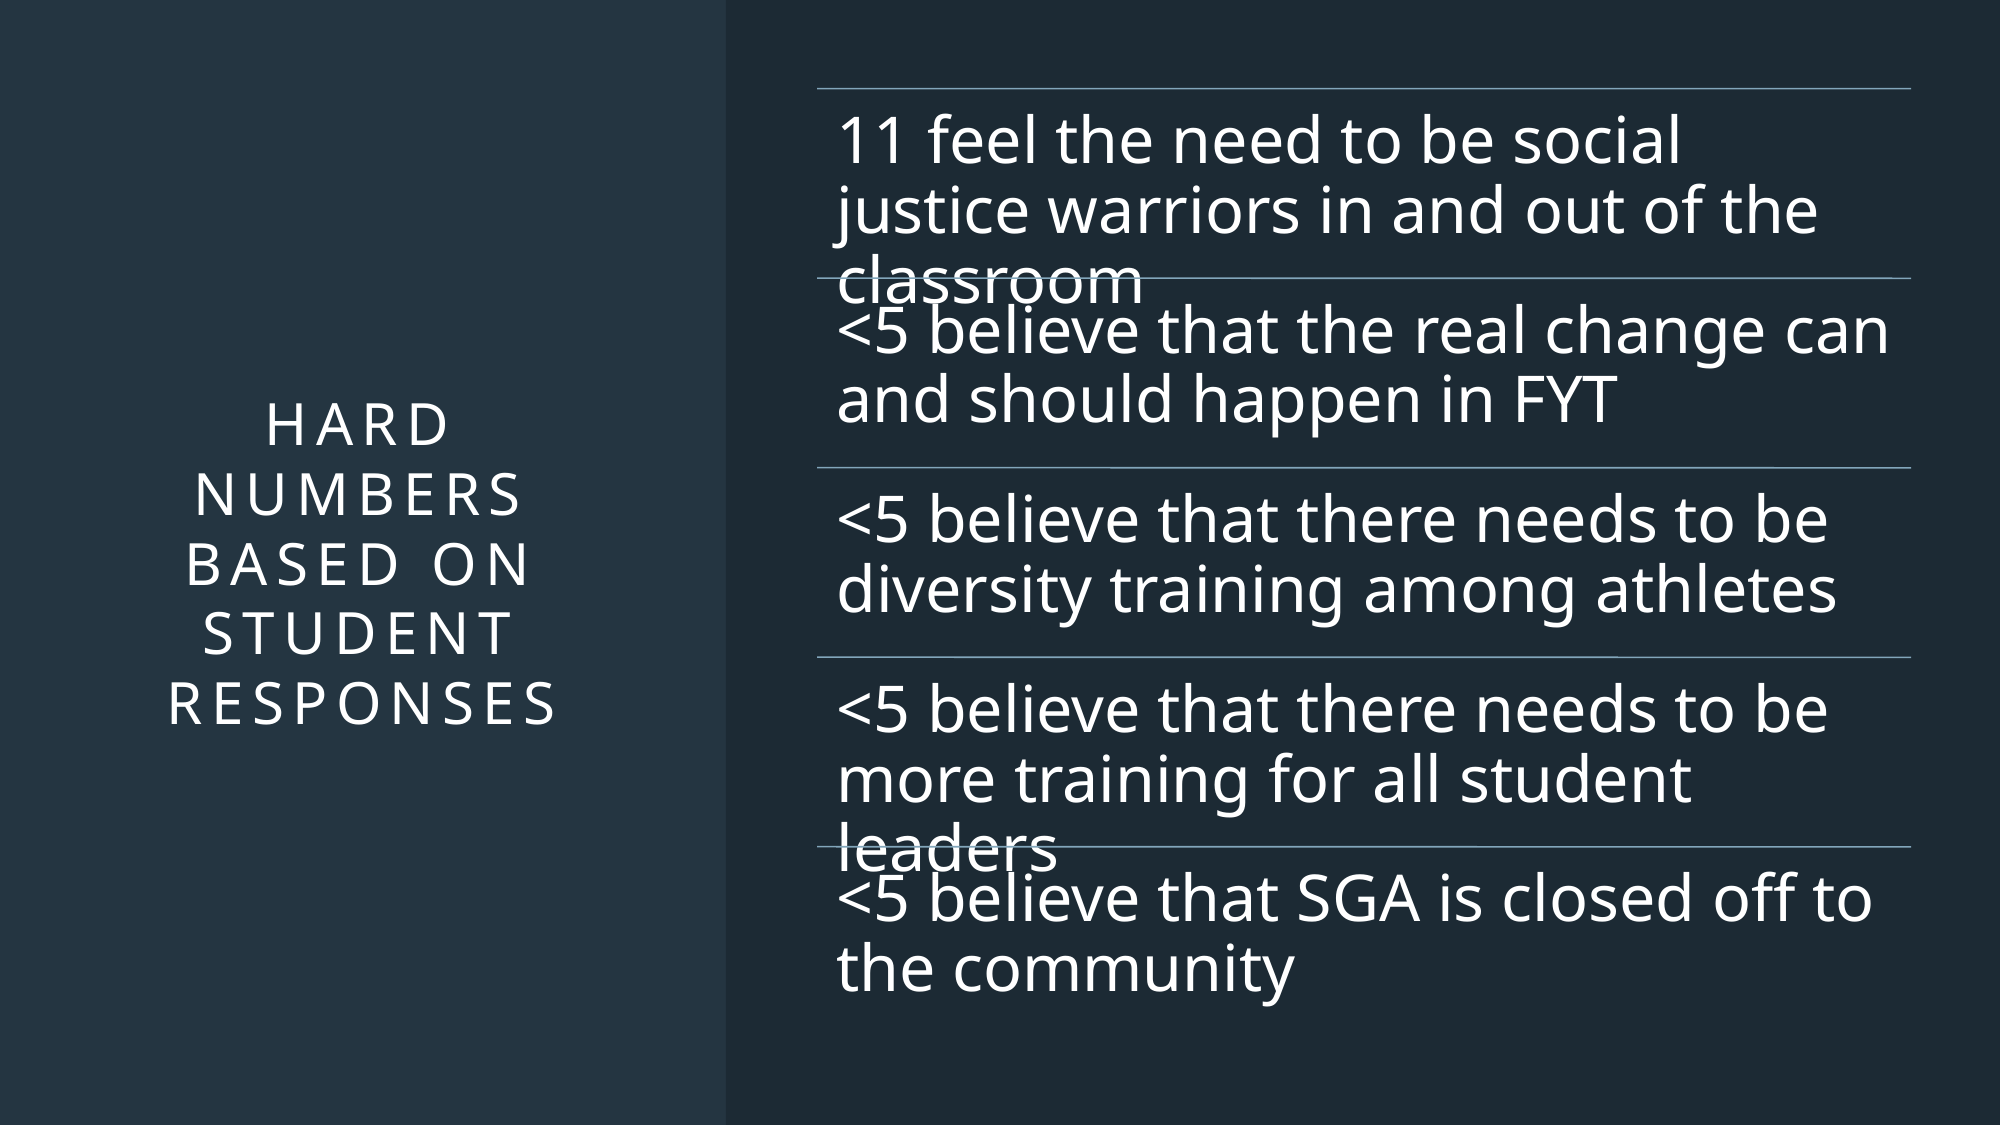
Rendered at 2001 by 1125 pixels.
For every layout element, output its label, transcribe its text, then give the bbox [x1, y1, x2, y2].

text_box [725, 0, 2000, 1125]
title Hard Numbers based on student Responses [88, 177, 634, 947]
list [816, 88, 1912, 1037]
text_box [0, 0, 725, 1125]
